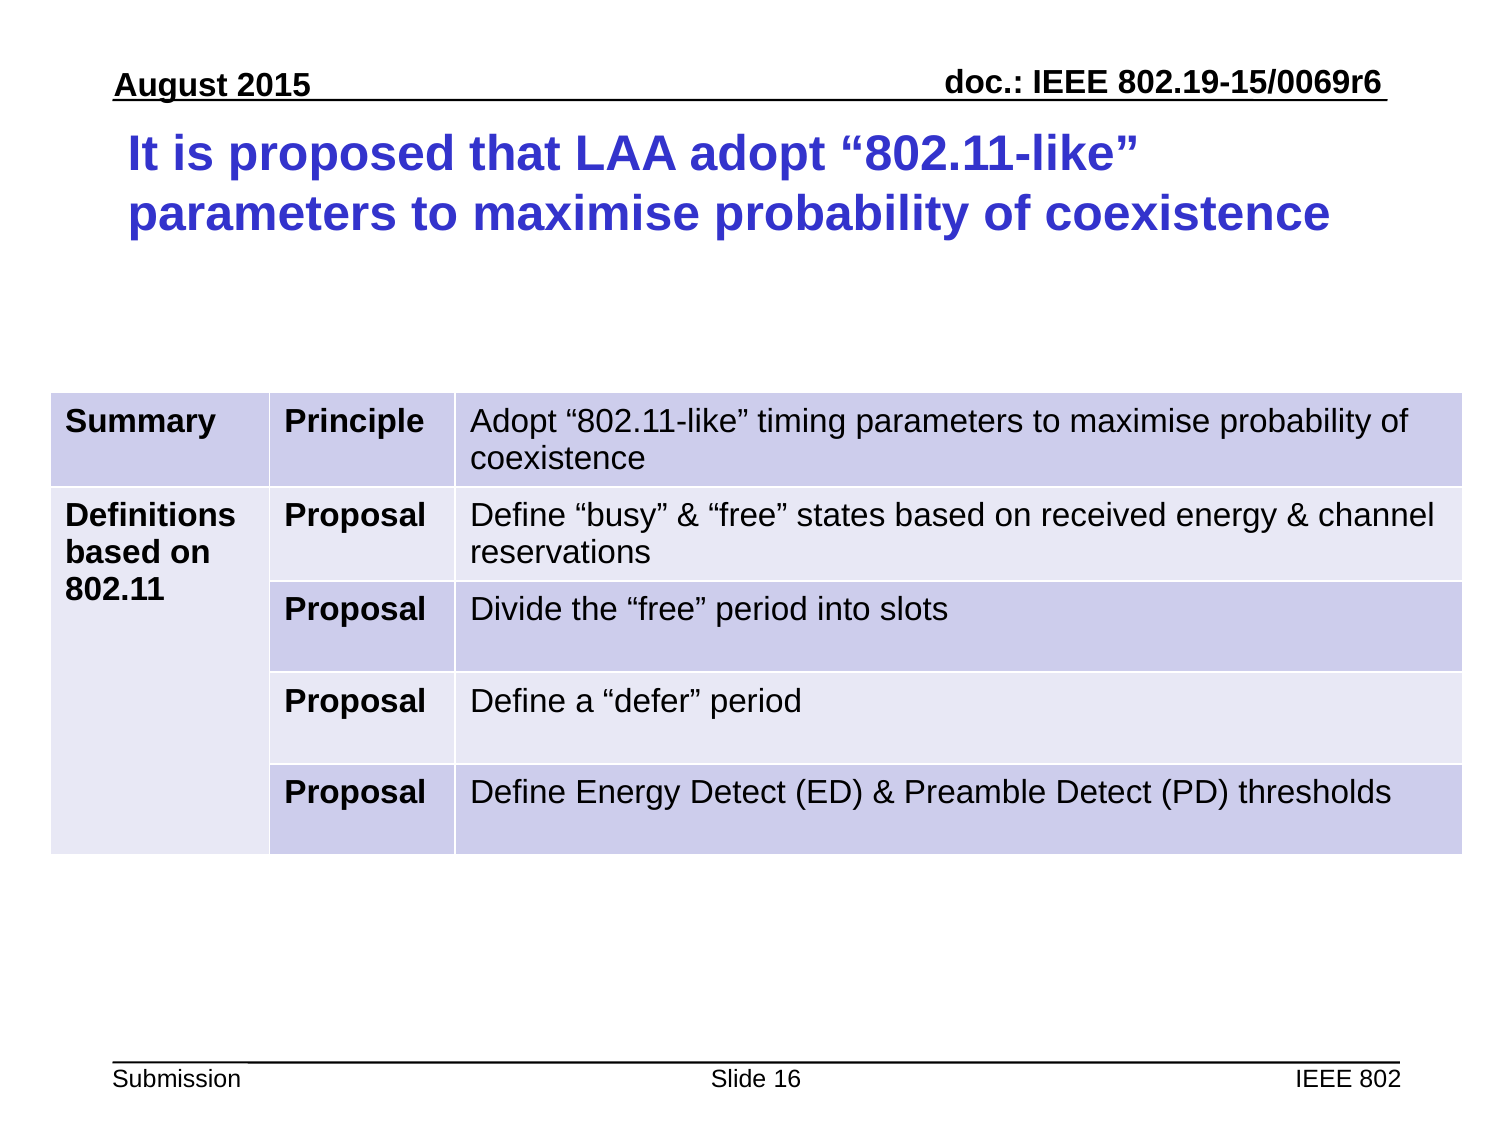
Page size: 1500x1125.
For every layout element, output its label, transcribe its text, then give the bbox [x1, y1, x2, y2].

slide_number Slide 16 [709, 1061, 803, 1093]
table_cell Proposal [270, 488, 454, 580]
footer IEEE 802 [1294, 1061, 1402, 1093]
table_cell Proposal [270, 673, 454, 763]
table_cell Define “busy” & “free” states based on received energy & channel reservations [456, 488, 1462, 580]
table_cell Proposal [270, 765, 454, 854]
table_cell Define a “defer” period [456, 673, 1462, 763]
title It is proposed that LAA adopt “802.11-like” parameters to maximise probability of coexistence [112, 112, 1388, 288]
table_cell Proposal [270, 582, 454, 671]
table_cell Define Energy Detect (ED) & Preamble Detect (PD) thresholds [456, 765, 1462, 854]
table_header Adopt “802.11-like” timing parameters to maximise probability of coexistence [456, 393, 1462, 486]
table_cell Definitions based on 802.11 [51, 488, 269, 854]
table_header Principle [270, 393, 454, 486]
table_header Summary [51, 393, 269, 486]
table_cell Divide the “free” period into slots [456, 582, 1462, 671]
